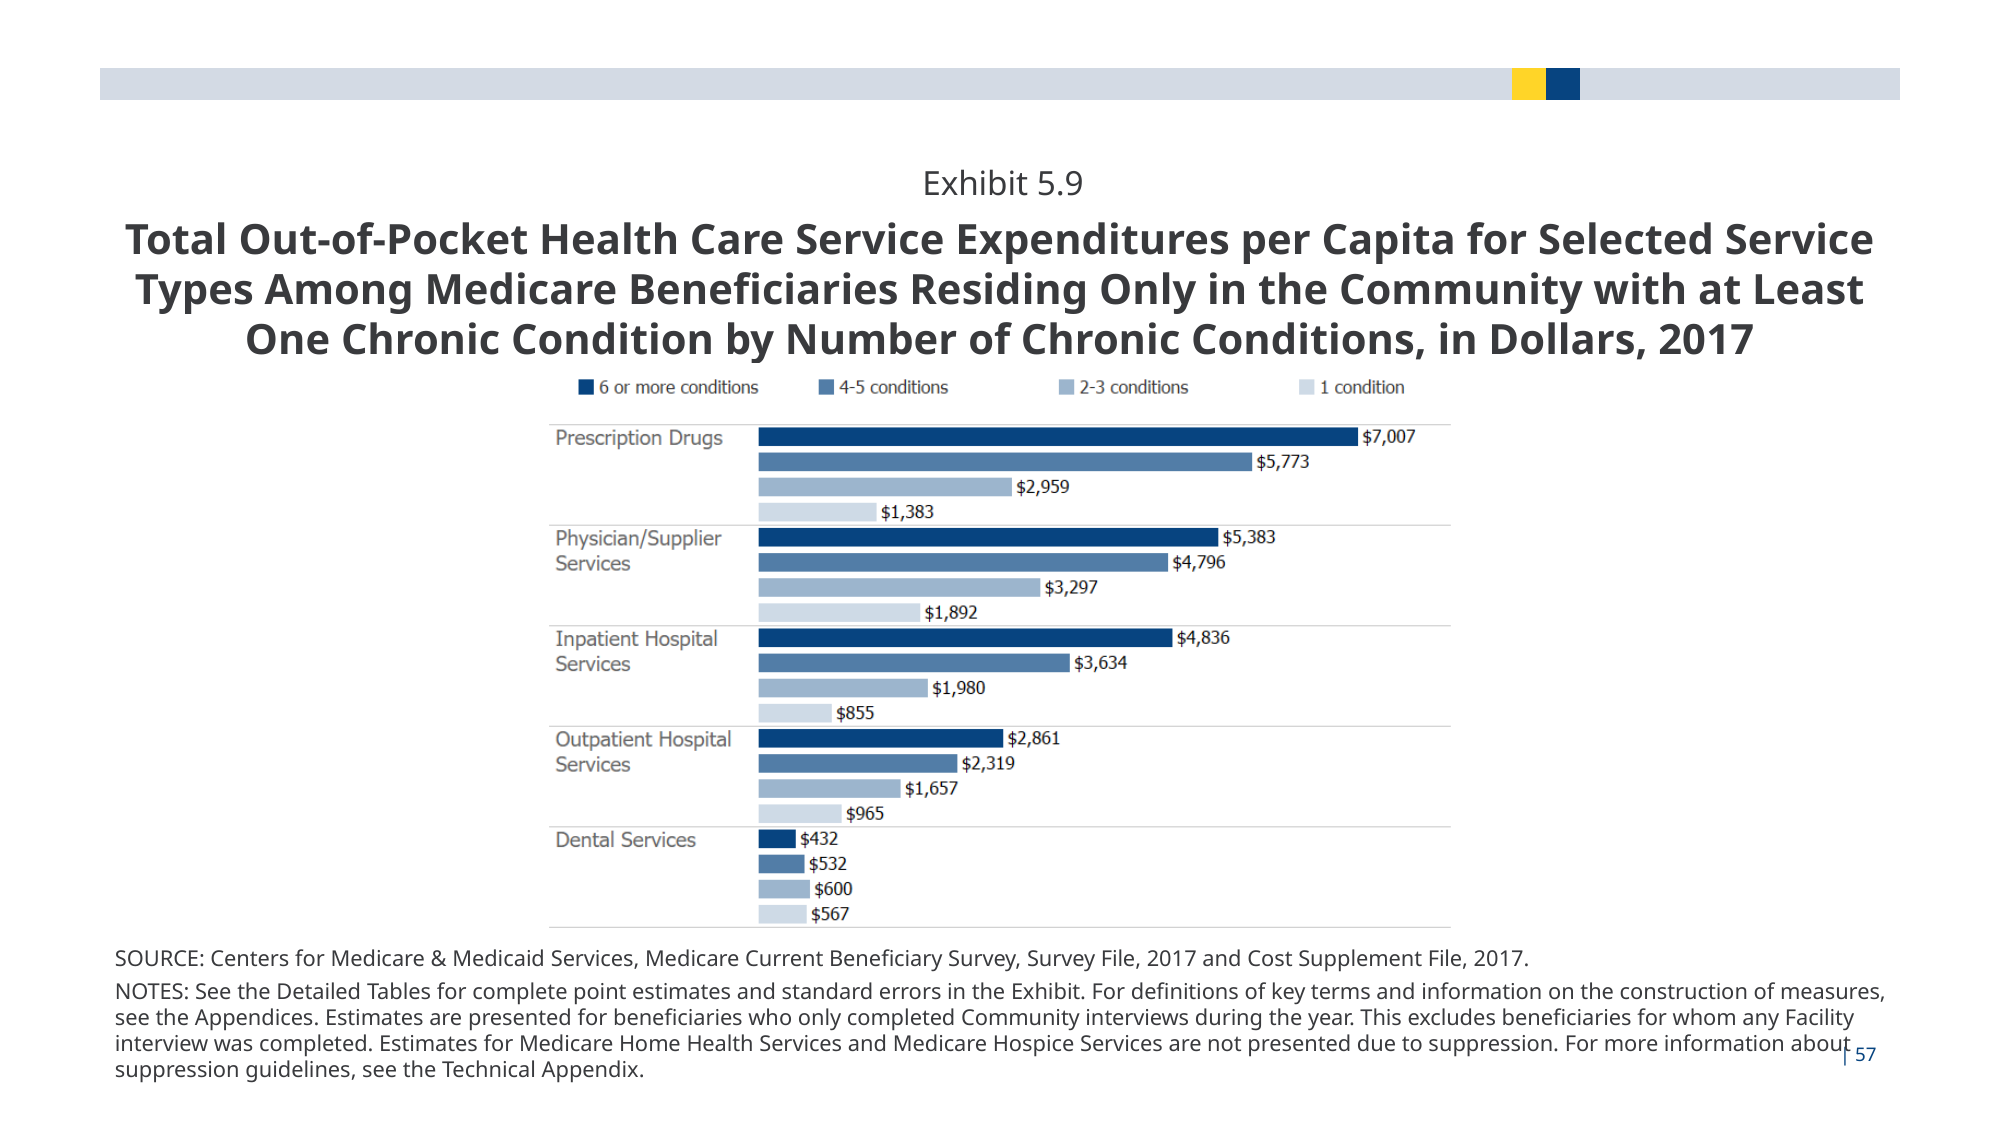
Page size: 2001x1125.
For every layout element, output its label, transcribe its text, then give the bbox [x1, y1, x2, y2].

title Exhibit 5.9 [99, 154, 1900, 213]
list SOURCE: Centers for Medicare & Medicaid Services, Medicare Current Beneficiary Survey, Survey File, 2017 and Cost Supplement File, 2017. NOTES: See the Detailed Tables for complete point estimates and standard errors in the Exhibit. For definitions of key terms and information on the construction of measures, see the Appendices. Estimates are presented for beneficiaries who only completed Community interviews during the year. This excludes beneficiaries for whom any Facility interview was completed. Estimates for Medicare Home Health Services and Medicare Hospice Services are not presented due to suppression. For more information about suppression guidelines, see the Technical Appendix. [99, 937, 1900, 1100]
picture [536, 363, 1464, 943]
list Total Out-of-Pocket Health Care Service Expenditures per Capita for Selected Service Types Among Medicare Beneficiaries Residing Only in the Community with at Least One Chronic Condition by Number of Chronic Conditions, in Dollars, 2017 [99, 213, 1900, 300]
